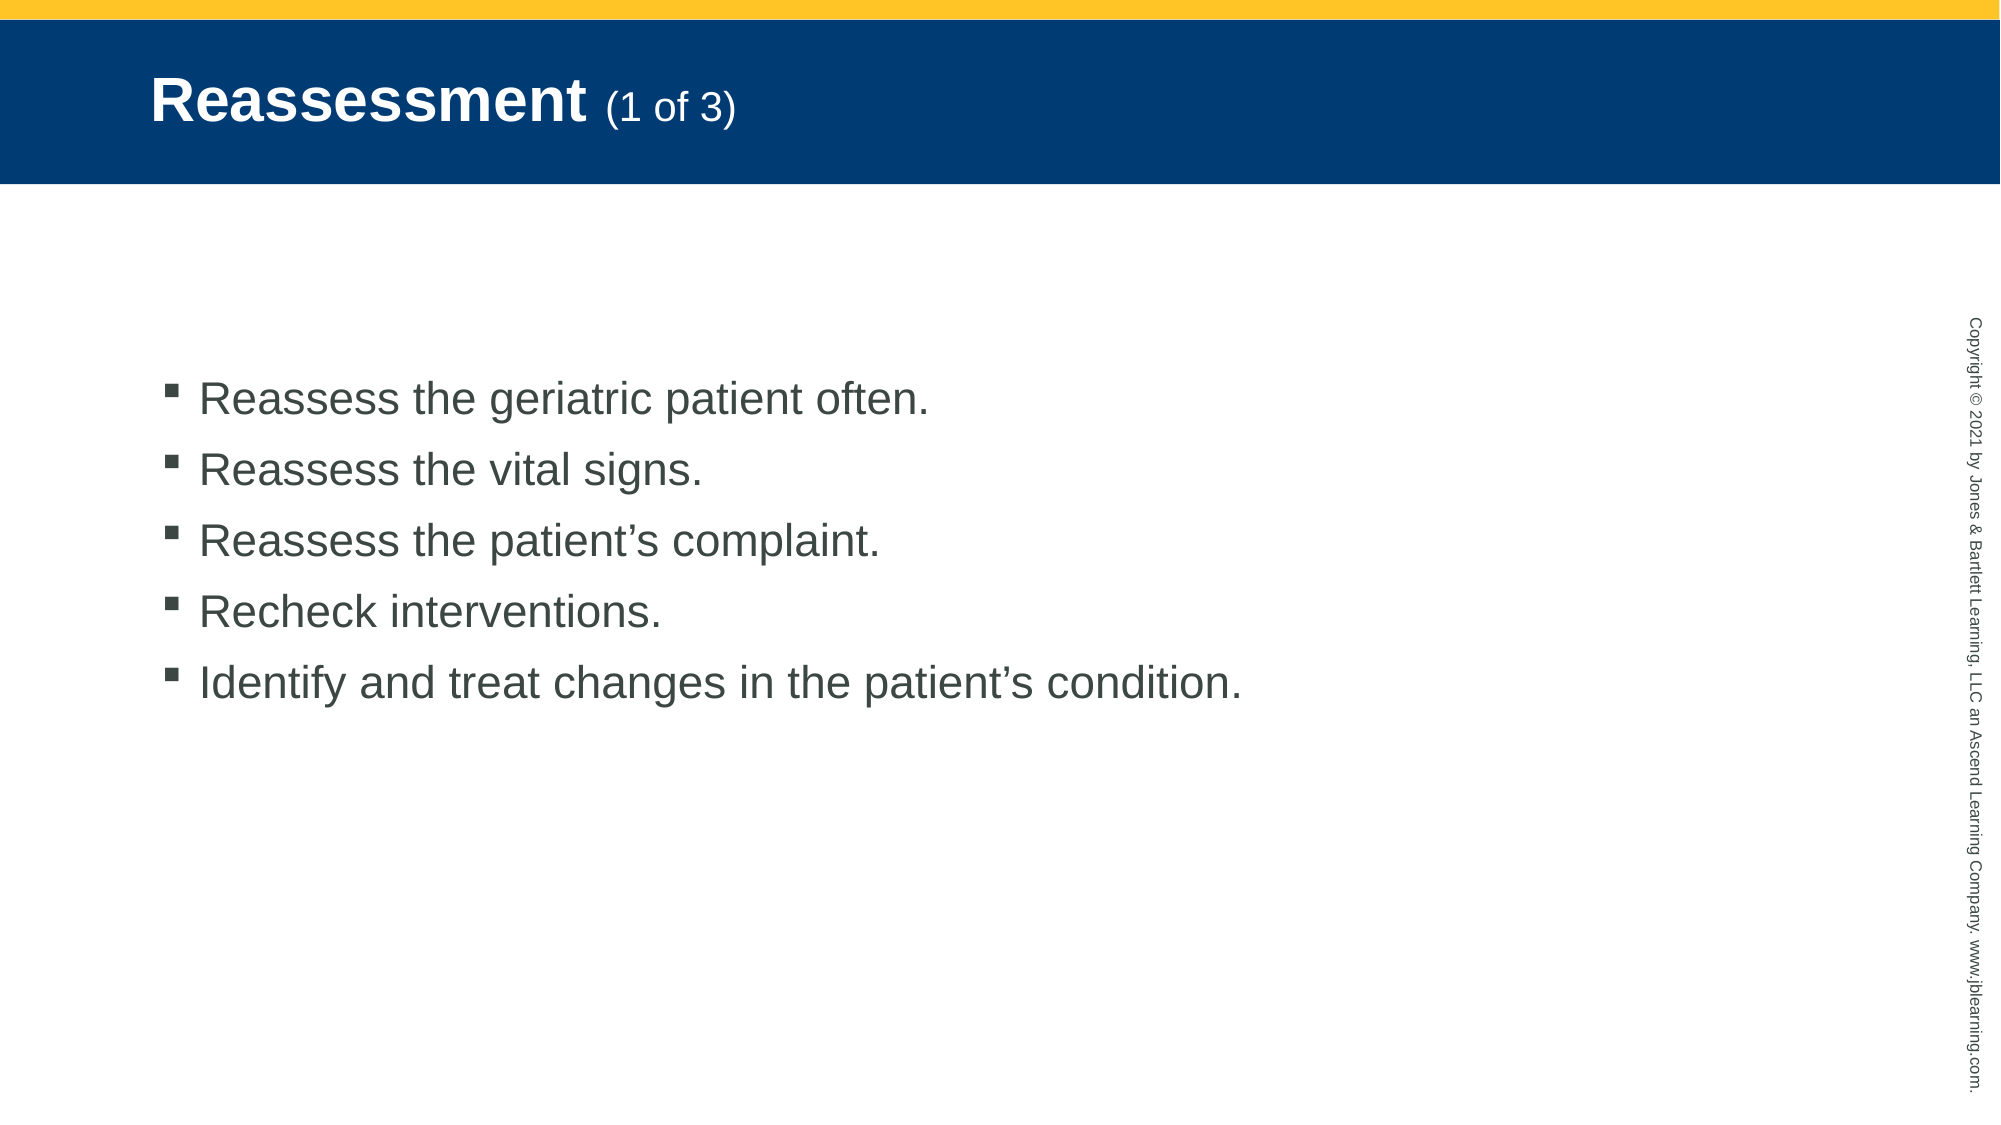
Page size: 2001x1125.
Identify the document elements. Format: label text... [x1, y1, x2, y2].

title Reassessment (1 of 3) [0, 19, 2000, 185]
list Reassess the geriatric patient often. Reassess the vital signs. Reassess the patient’s complaint. Recheck interventions. Identify and treat changes in the patient’s condition. [146, 361, 1859, 1016]
